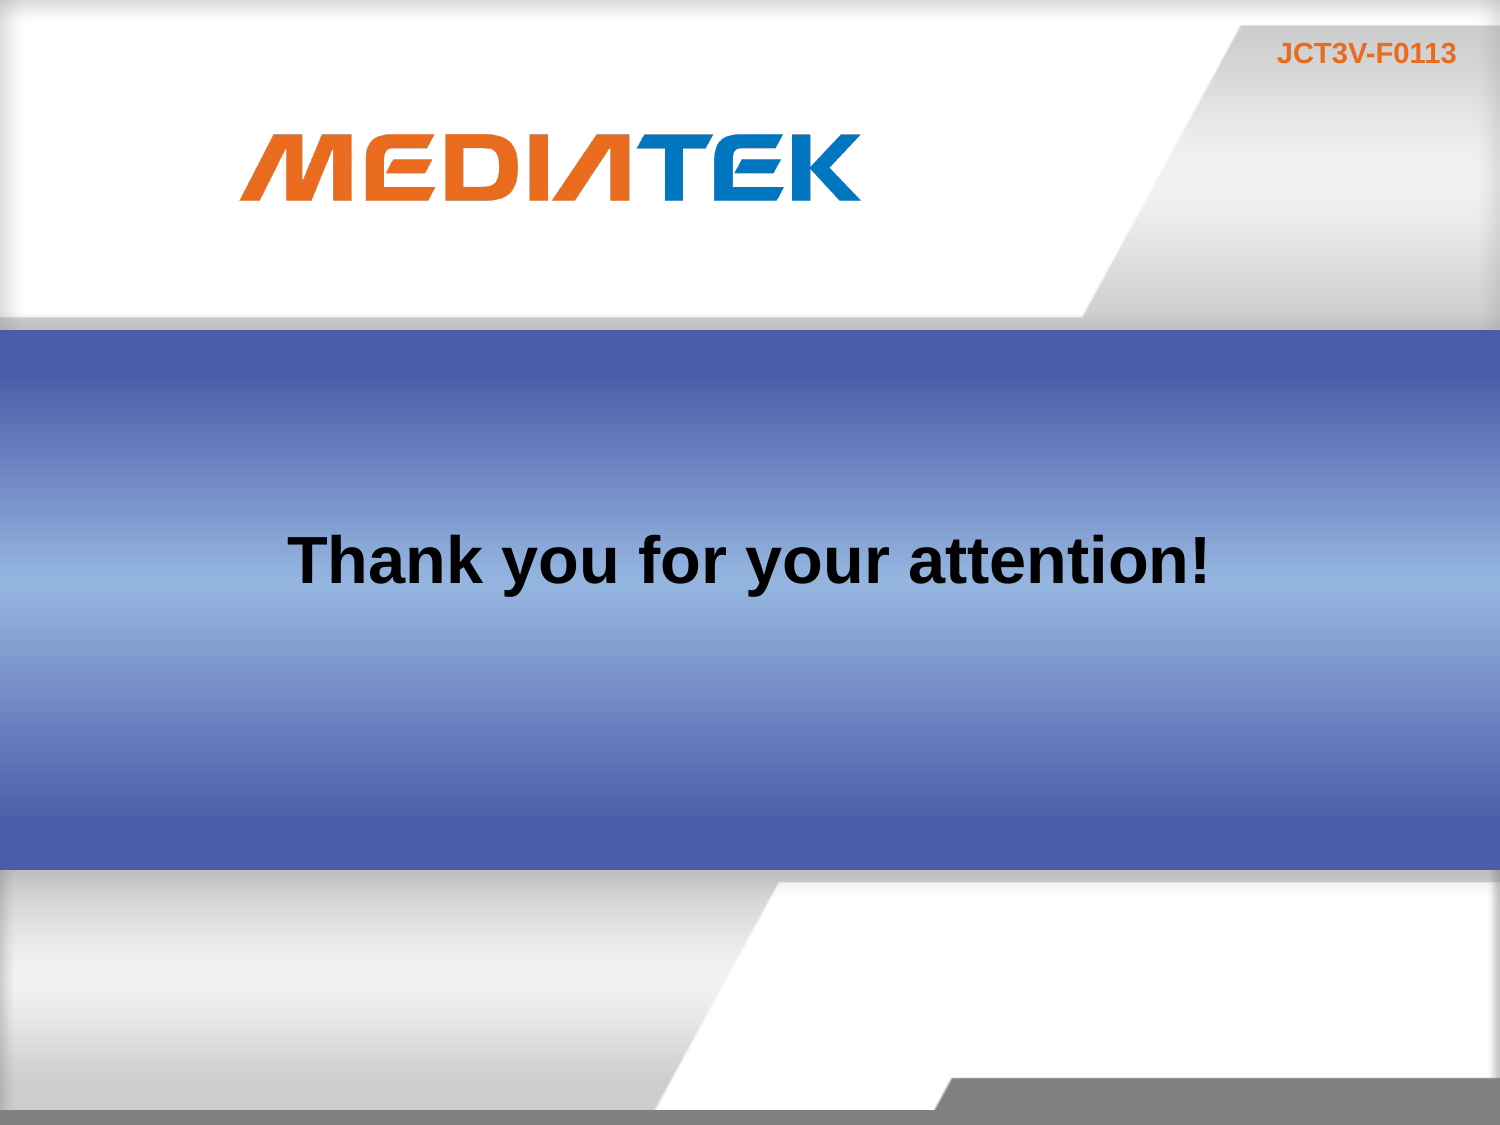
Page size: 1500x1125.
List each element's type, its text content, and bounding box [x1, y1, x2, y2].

title Thank you for your attention! [50, 438, 1450, 676]
picture [0, 0, 1500, 1125]
